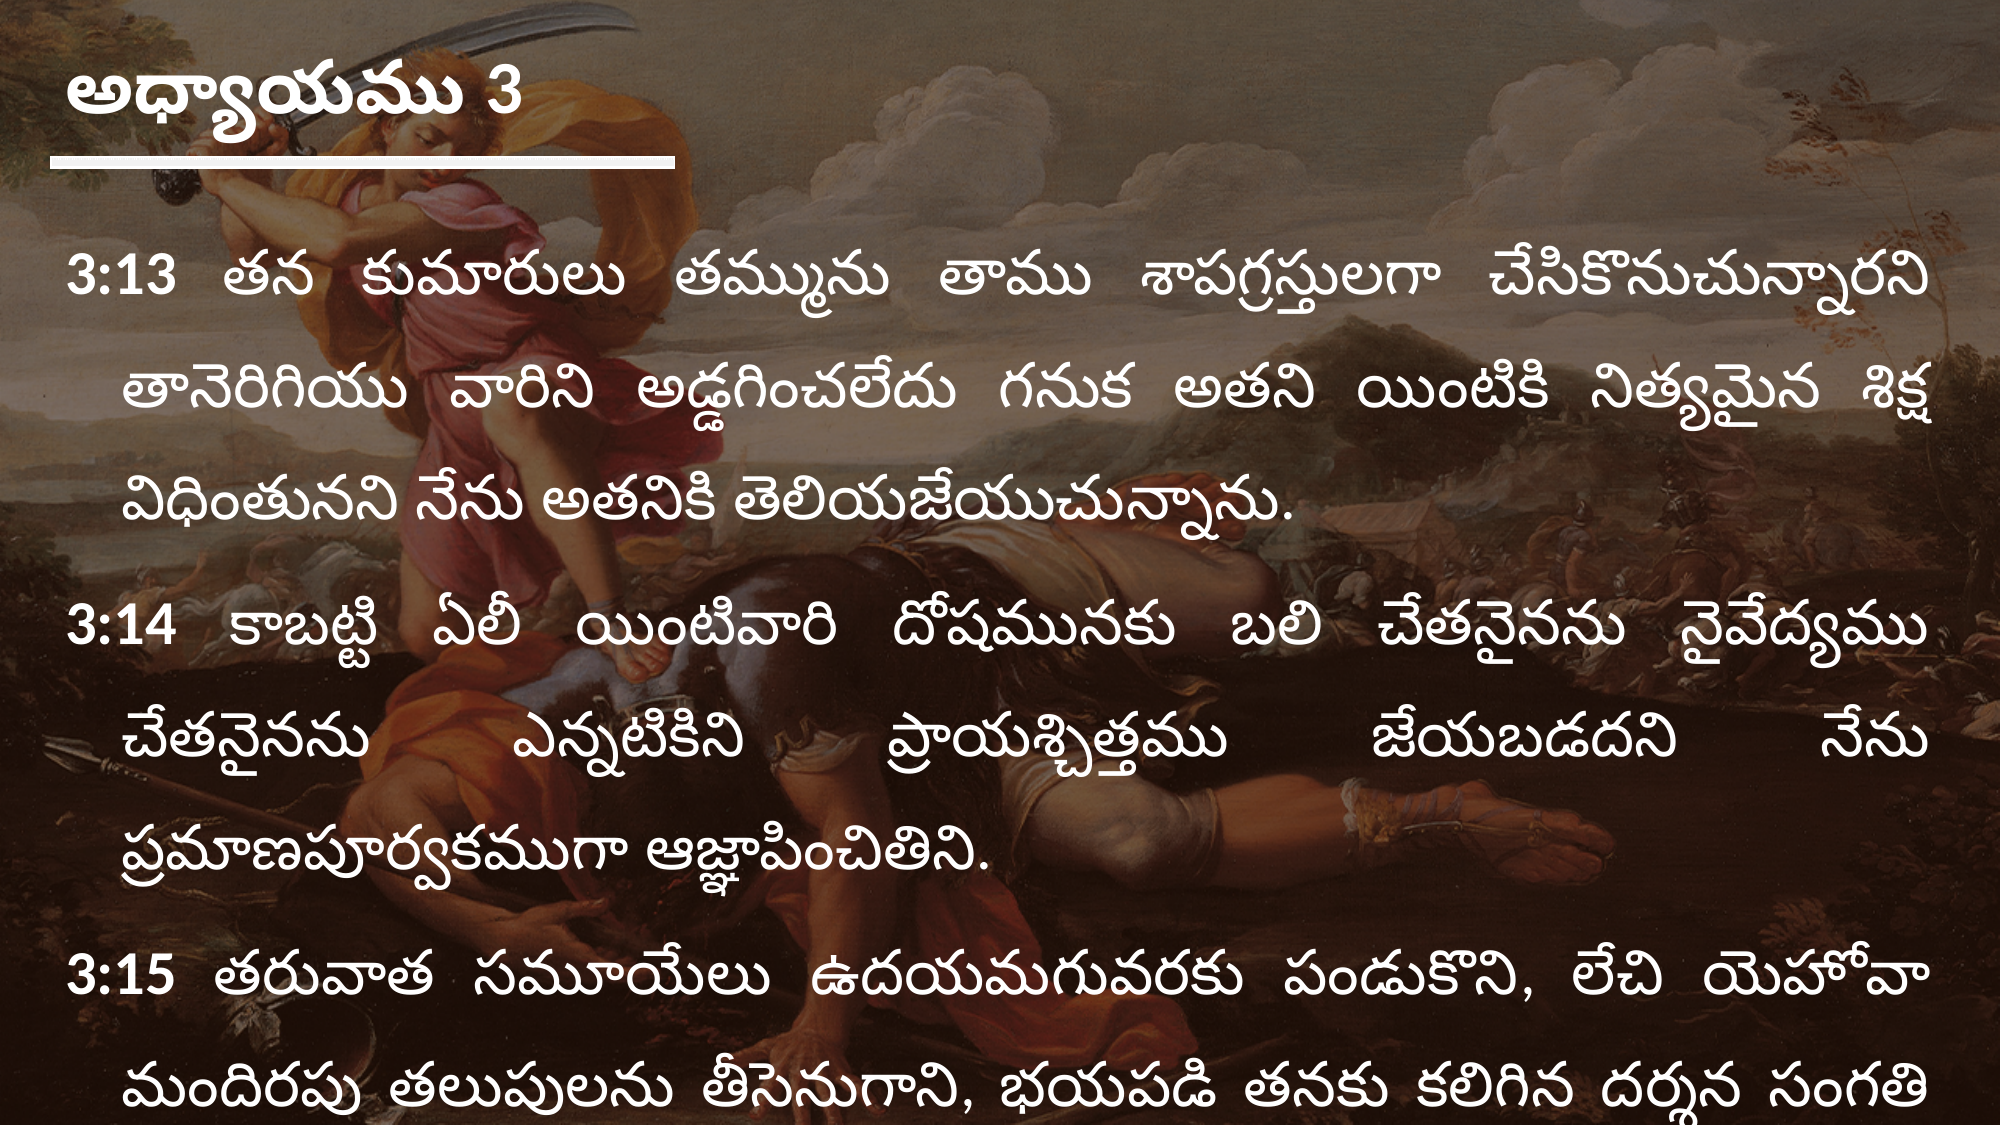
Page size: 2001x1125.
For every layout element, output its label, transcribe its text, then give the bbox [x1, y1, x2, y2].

title అధ్యాయము 3 [50, 0, 1925, 167]
picture [0, 0, 2000, 1125]
list 3:13 తన కుమారులు తమ్మును తాము శాపగ్రస్తులగా చేసికొనుచున్నారని తానెరిగియు వారిని అడ్డగించలేదు గనుక అతని యింటికి నిత్యమైన శిక్ష విధింతునని నేను అతనికి తెలియజేయుచున్నాను. 3:14 కాబట్టి ఏలీ యింటివారి దోషమునకు బలి చేతనైనను నైవేద్యము చేతనైనను ఎన్నటికిని ప్రాయశ్చిత్తము జేయబడదని నేను ప్రమాణపూర్వకముగా ఆజ్ఞాపించితిని. 3:15 తరువాత సమూయేలు ఉదయమగువరకు పండుకొని, లేచి యెహోవా మందిరపు తలుపులను తీసెనుగాని, భయపడి తనకు కలిగిన దర్శన సంగతి ఏలీతో చెప్పకపోయెను. [50, 187, 1946, 1063]
